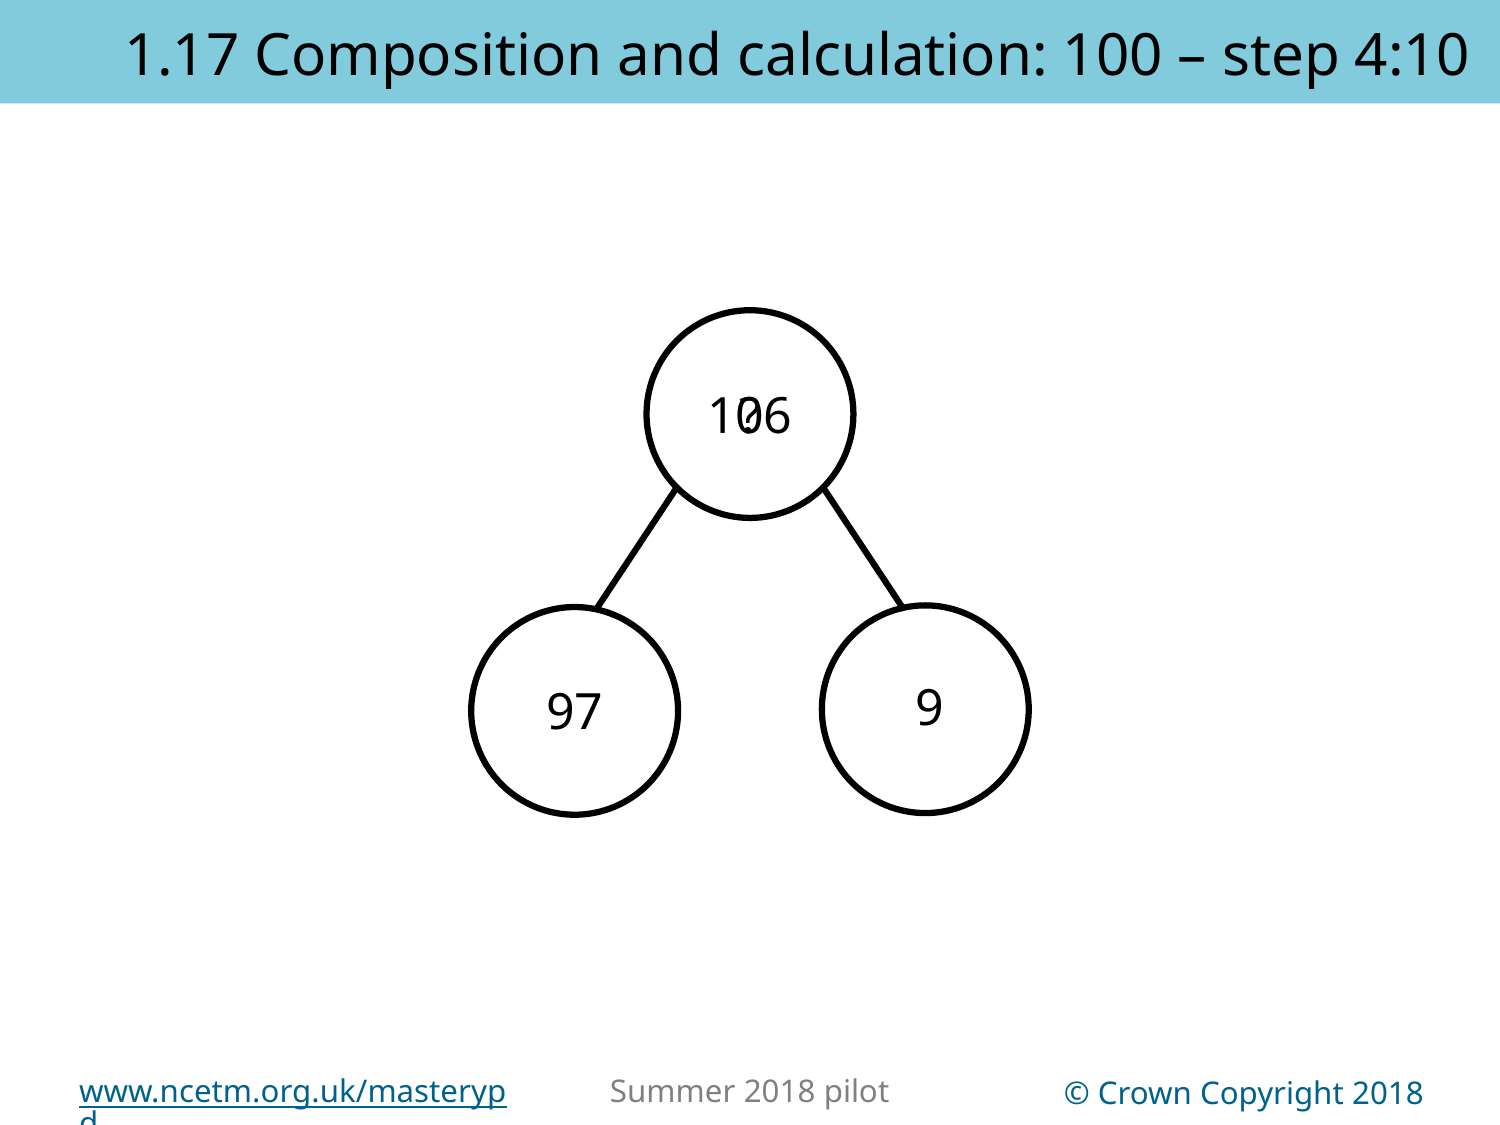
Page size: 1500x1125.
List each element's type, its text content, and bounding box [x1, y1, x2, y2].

list 1.17 Composition and calculation: 100 – step 4:10 [0, 0, 1500, 104]
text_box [470, 309, 1029, 816]
